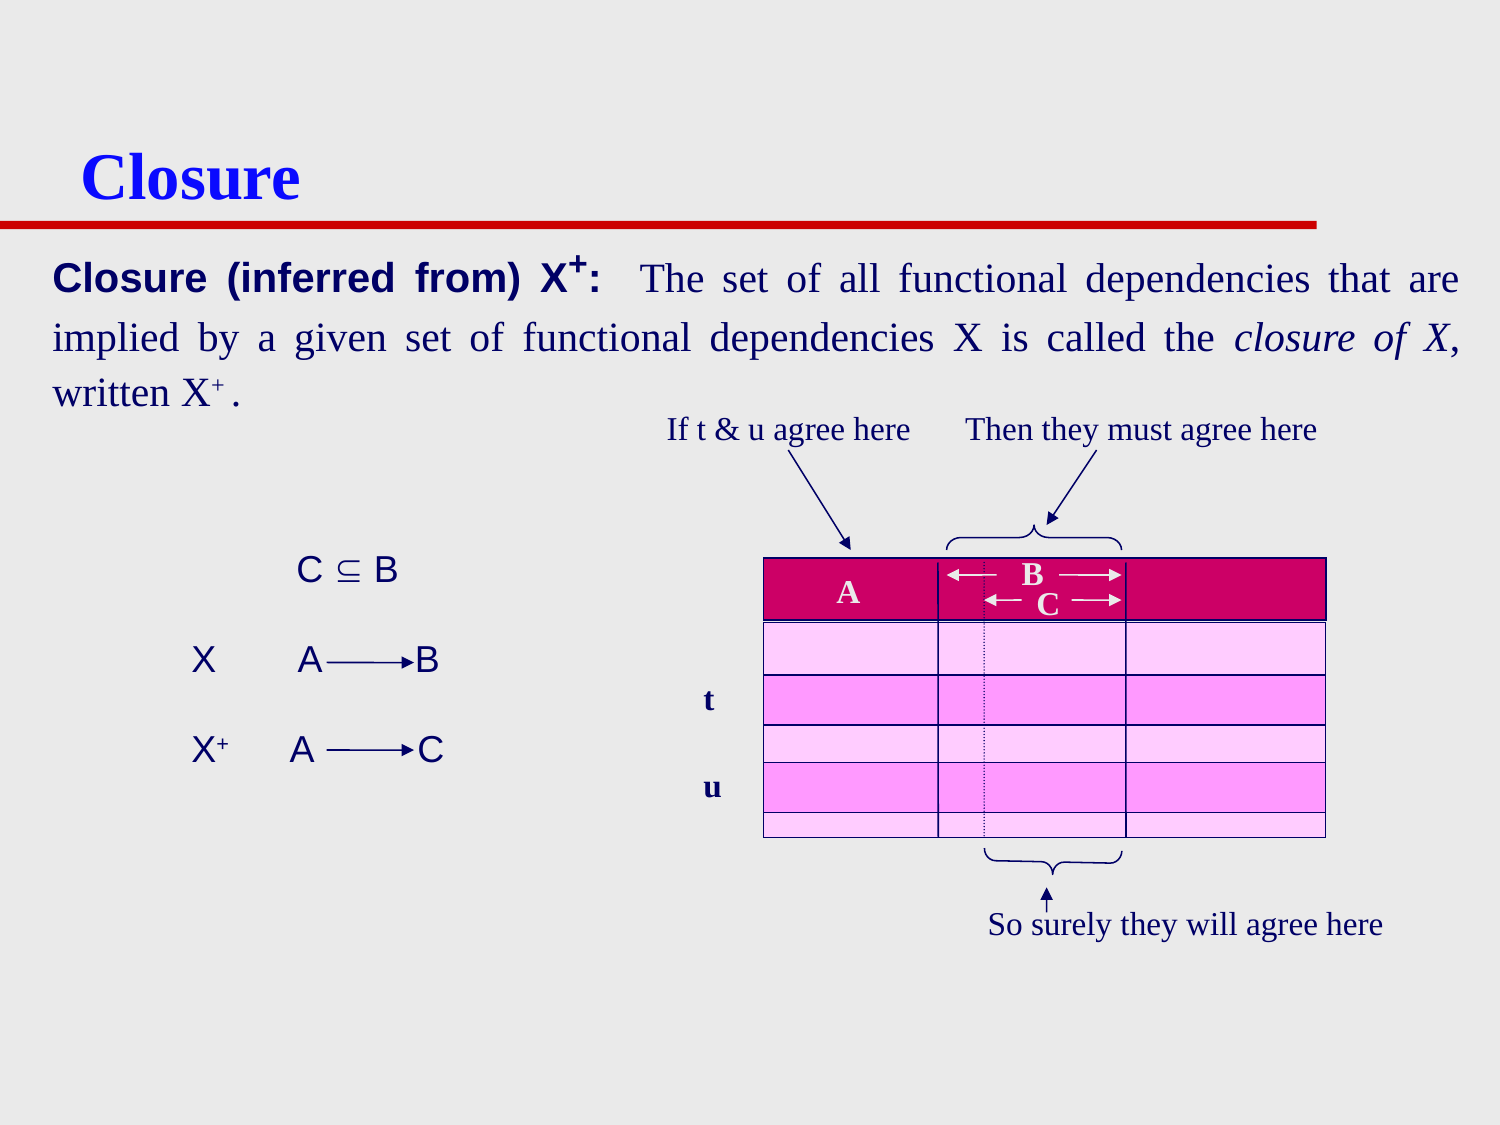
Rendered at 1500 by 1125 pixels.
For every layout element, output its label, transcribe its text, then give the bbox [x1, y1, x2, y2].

text_box C [1021, 574, 1076, 630]
text_box [1071, 593, 1122, 607]
text_box [939, 622, 1125, 675]
text_box [763, 725, 938, 762]
text_box C  B X A B X+ A C [176, 537, 460, 778]
text_box [763, 813, 938, 838]
text_box [1046, 449, 1097, 526]
text_box [946, 568, 997, 582]
text_box [984, 593, 1022, 607]
text_box [1076, 568, 1122, 582]
text_box [939, 762, 1125, 813]
text_box [763, 762, 938, 813]
text_box [1126, 725, 1326, 762]
text_box [326, 656, 415, 669]
text_box [1126, 675, 1326, 725]
text_box [946, 525, 1122, 551]
text_box So surely they will agree here [972, 894, 1399, 950]
text_box [788, 449, 851, 550]
text_box [939, 725, 1125, 762]
text_box [939, 813, 1326, 838]
text_box [326, 743, 415, 757]
text_box u [688, 757, 737, 812]
text_box If t & u agree here [651, 399, 926, 455]
title Closure [64, 32, 1341, 174]
text_box B [1006, 551, 1059, 599]
text_box t [688, 669, 730, 725]
text_box [1040, 887, 1053, 913]
text_box [763, 675, 938, 725]
text_box [1059, 557, 1326, 621]
text_box A [821, 562, 876, 618]
text_box [1126, 622, 1326, 675]
text_box Then they must agree here [950, 399, 1334, 455]
text_box [763, 557, 1021, 621]
text_box [1126, 762, 1326, 813]
text_box Closure (inferred from) X+: The set of all functional dependencies that are implied by a given set of functional dependencies X is called the closure of X, written X+ . [37, 174, 1475, 521]
text_box [763, 622, 938, 675]
text_box [984, 848, 1122, 875]
text_box [939, 675, 1125, 725]
